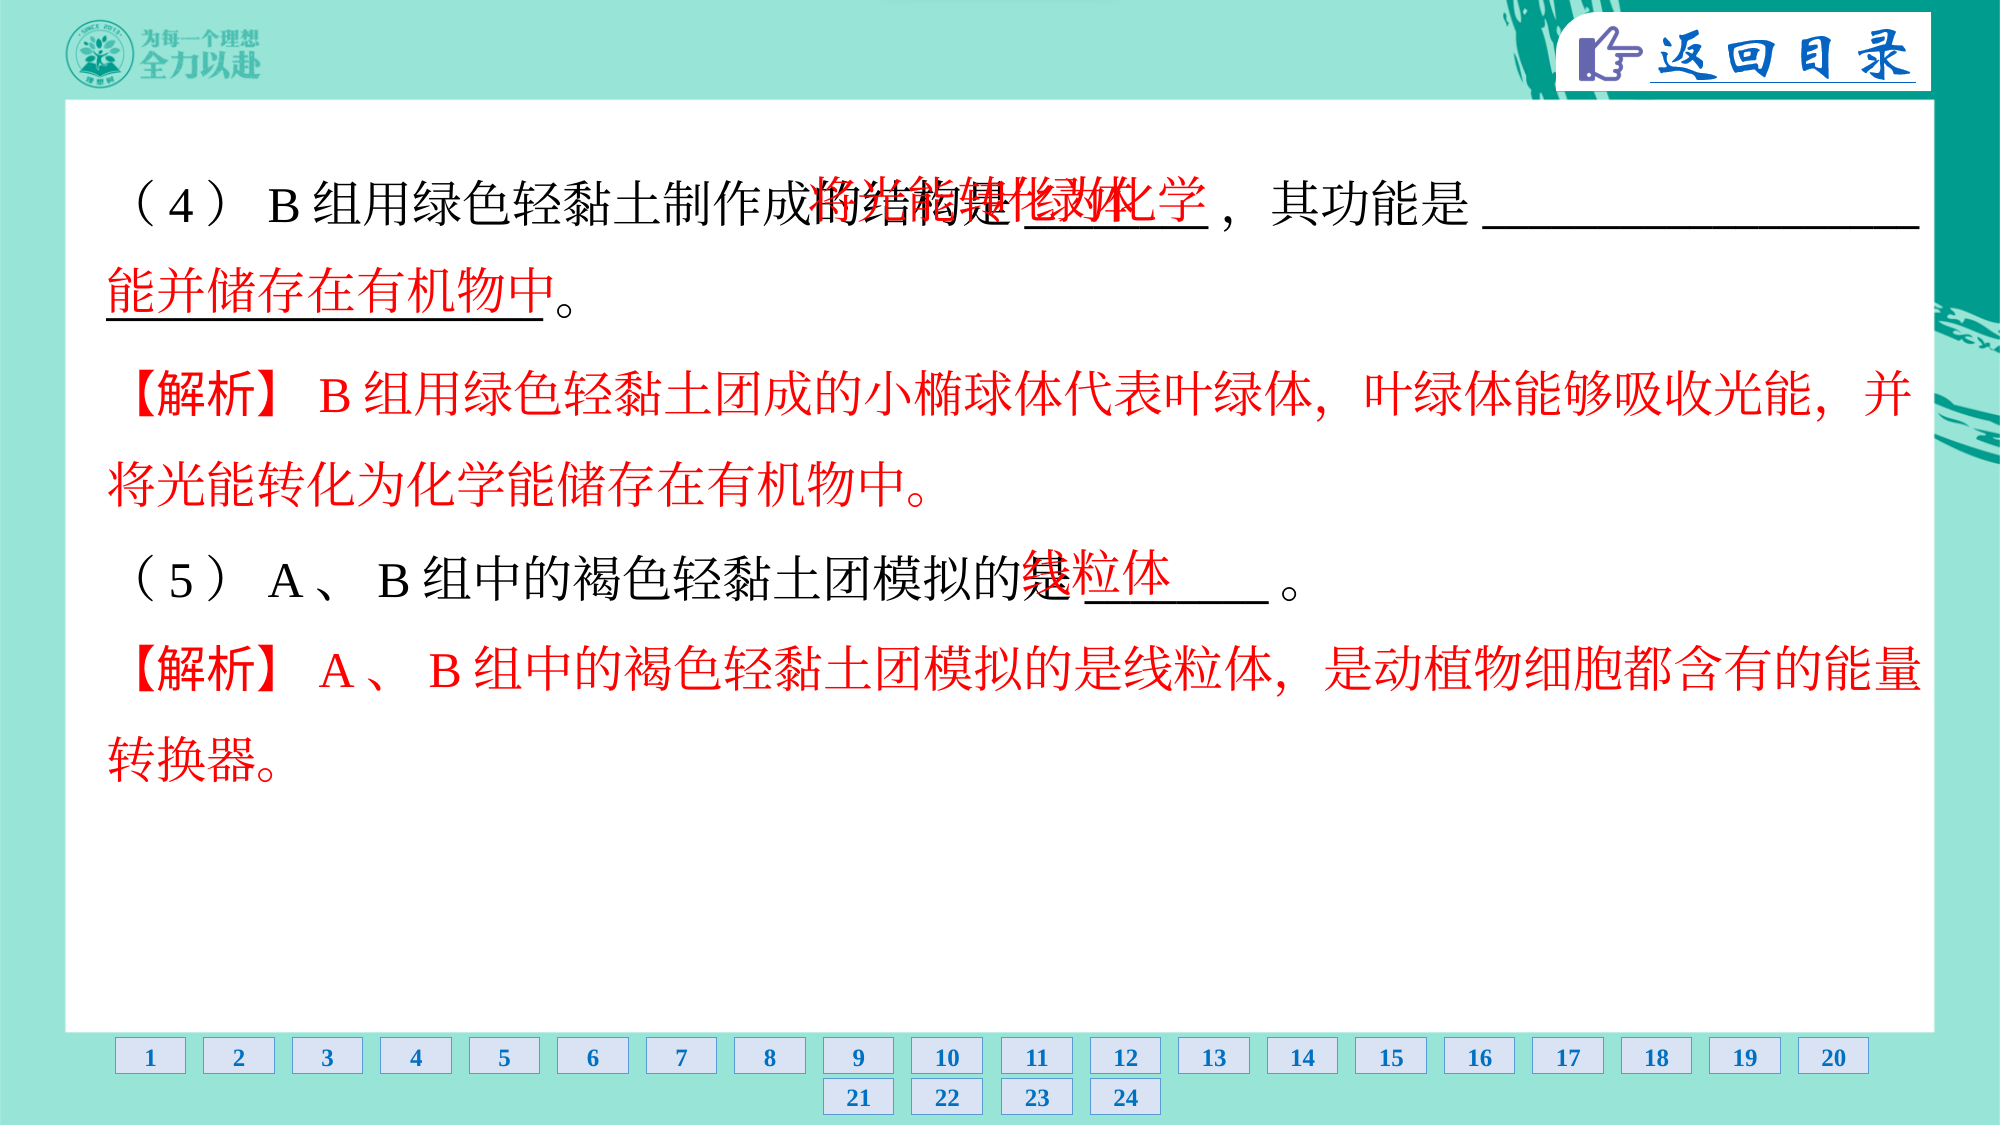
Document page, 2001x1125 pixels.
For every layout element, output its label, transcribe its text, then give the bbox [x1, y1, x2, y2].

text_box 将光能转化为化学 能并储存在有机物中 [106, 136, 1894, 320]
text_box （4）B组用绿色轻黏土制作成的结构是________，其功能是___________________ ___________________。 [106, 140, 1895, 325]
text_box 【解析】B组用绿色轻黏土团成的小椭球体代表叶绿体，叶绿体能够吸收光能，并 将光能转化为化学能储存在有机物中。 [106, 330, 1895, 514]
text_box 【解析】A、B组中的褐色轻黏土团模拟的是线粒体，是动植物细胞都含有的能量 转换器。 [106, 605, 1895, 789]
text_box 线粒体 [1003, 513, 1190, 602]
picture [0, 0, 2000, 1125]
text_box （5）A、B组中的褐色轻黏土团模拟的是________。 [106, 519, 1895, 605]
